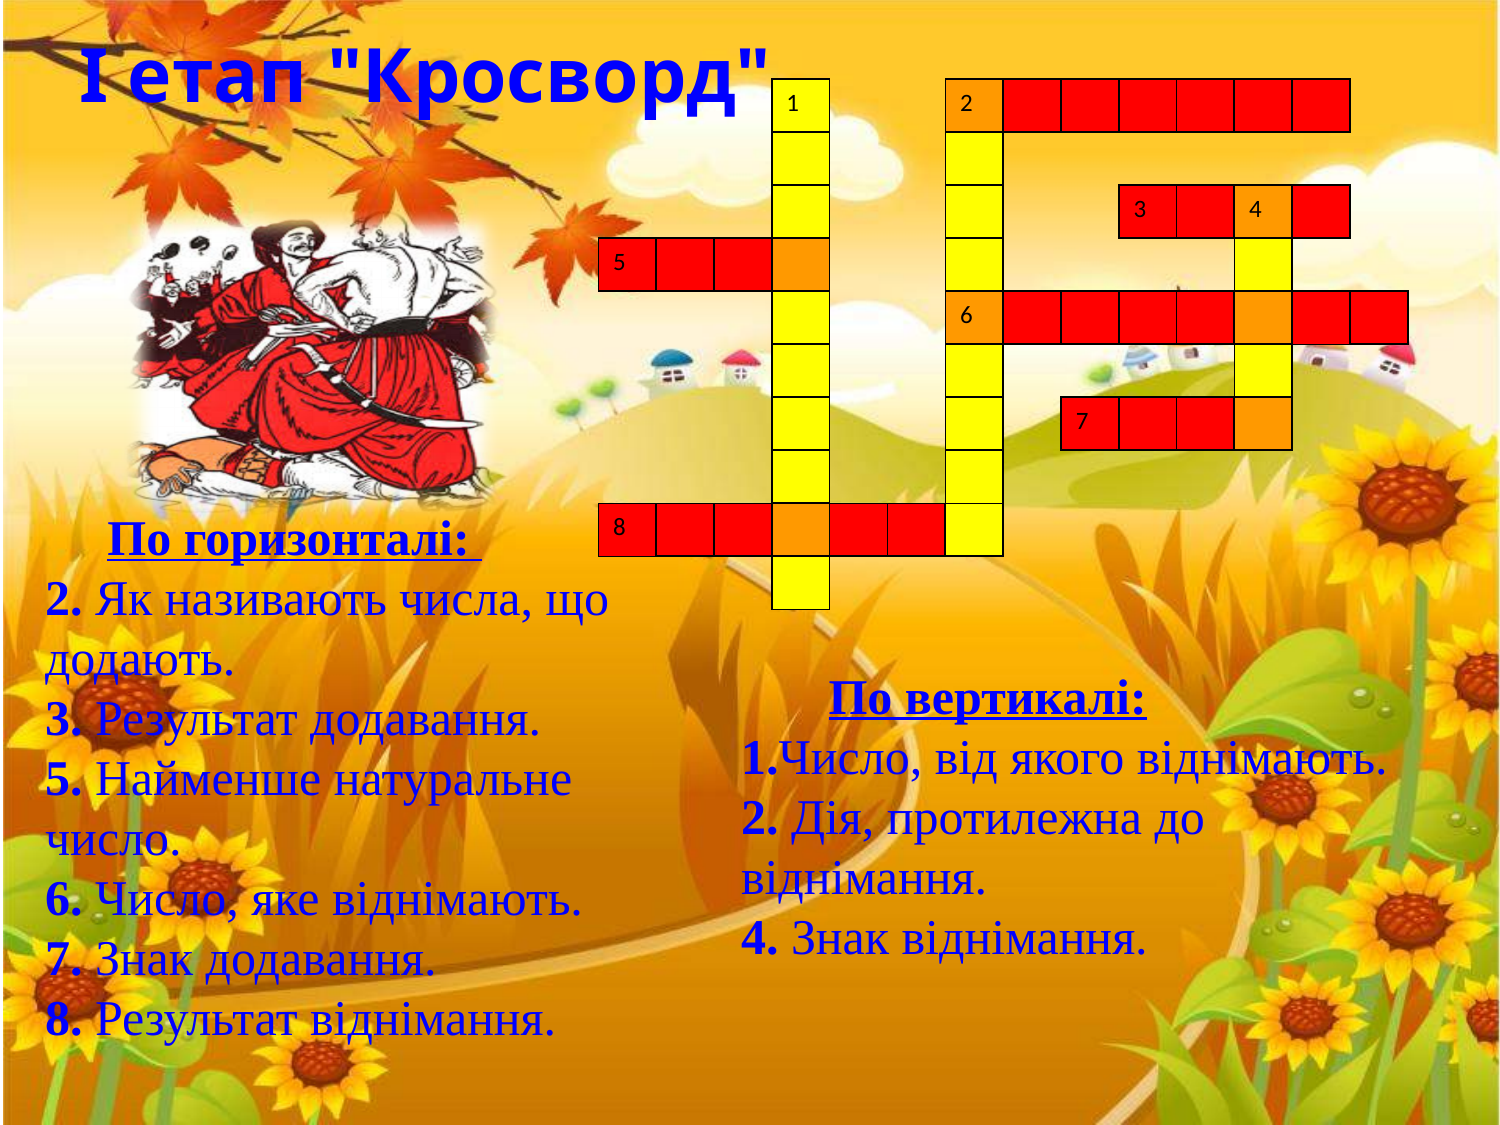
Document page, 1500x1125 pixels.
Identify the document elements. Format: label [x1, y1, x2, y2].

text_box [578, 56, 1409, 628]
picture [3, 0, 1500, 1125]
